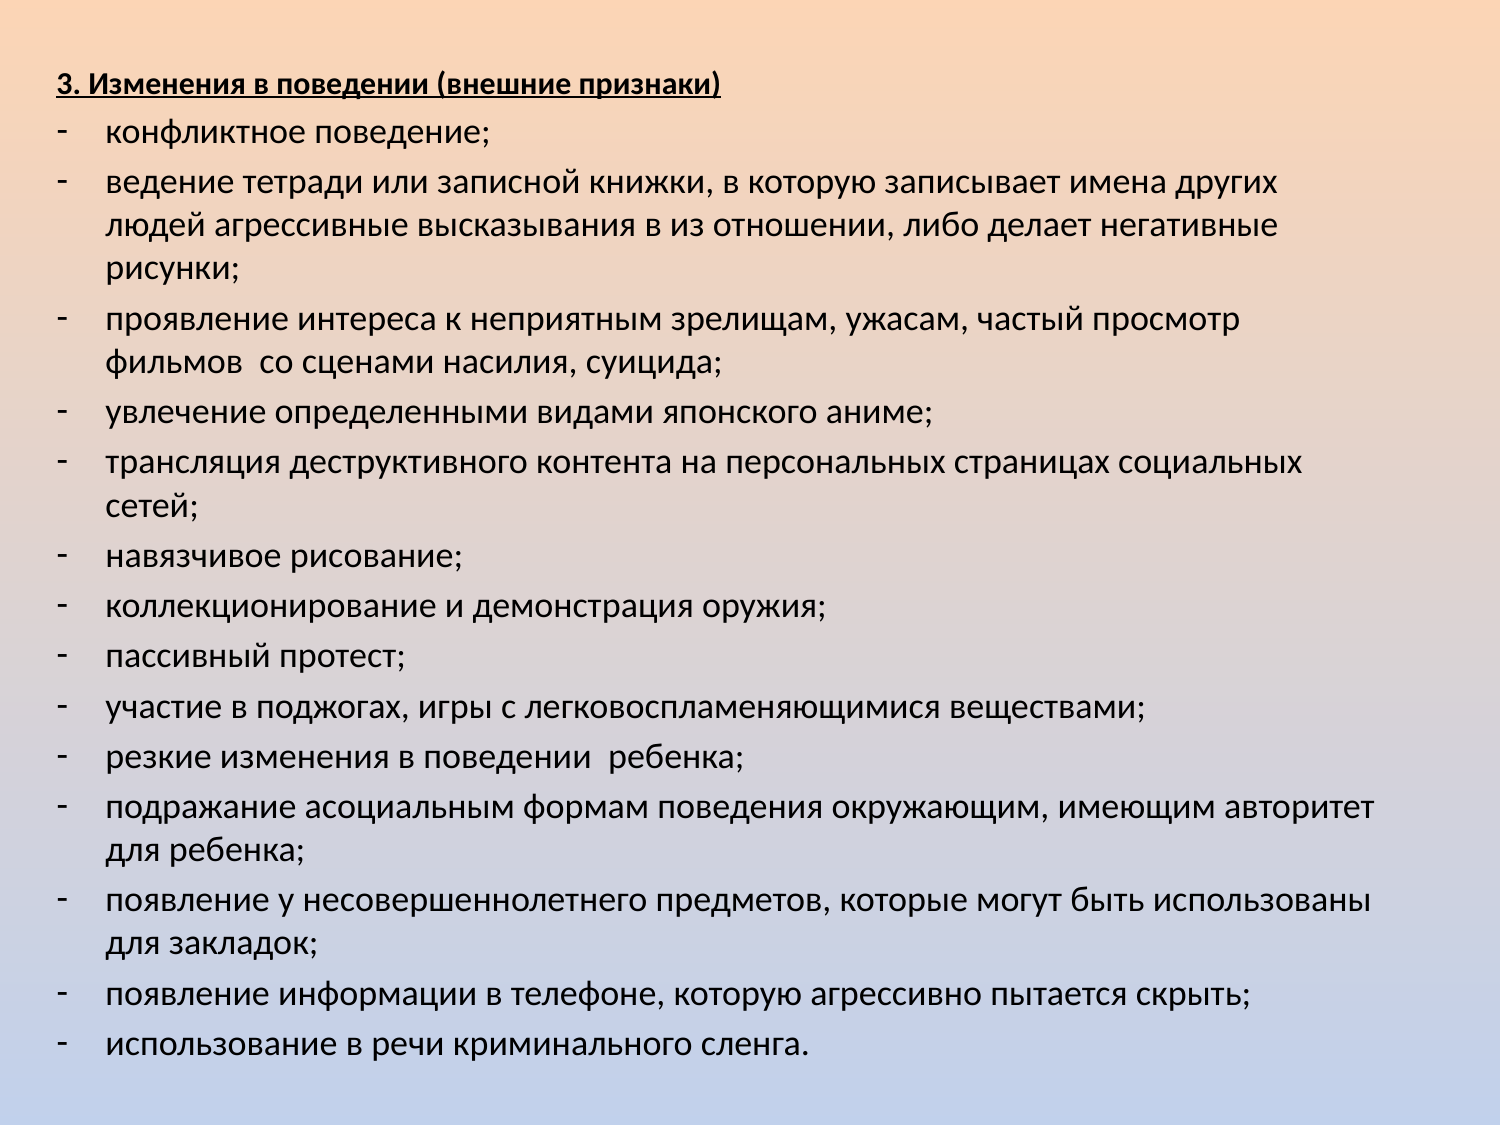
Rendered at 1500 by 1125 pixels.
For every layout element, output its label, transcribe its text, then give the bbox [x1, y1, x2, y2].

list 3. Изменения в поведении (внешние признаки) конфликтное поведение; ведение тетради или записной книжки, в которую записывает имена других людей агрессивные высказывания в из отношении, либо делает негативные рисунки; проявление интереса к неприятным зрелищам, ужасам, частый просмотр фильмов со сценами насилия, суицида; увлечение определенными видами японского аниме; трансляция деструктивного контента на персональных страницах социальных сетей; навязчивое рисование; коллекционирование и демонстрация оружия; пассивный протест; участие в поджогах, игры с легковоспламеняющимися веществами; резкие изменения в поведении ребенка; подражание асоциальным формам поведения окружающим, имеющим авторитет для ребенка; появление у несовершеннолетнего предметов, которые могут быть использованы для закладок; появление информации в телефоне, которую агрессивно пытается скрыть; использование в речи криминального сленга. [41, 54, 1392, 1090]
